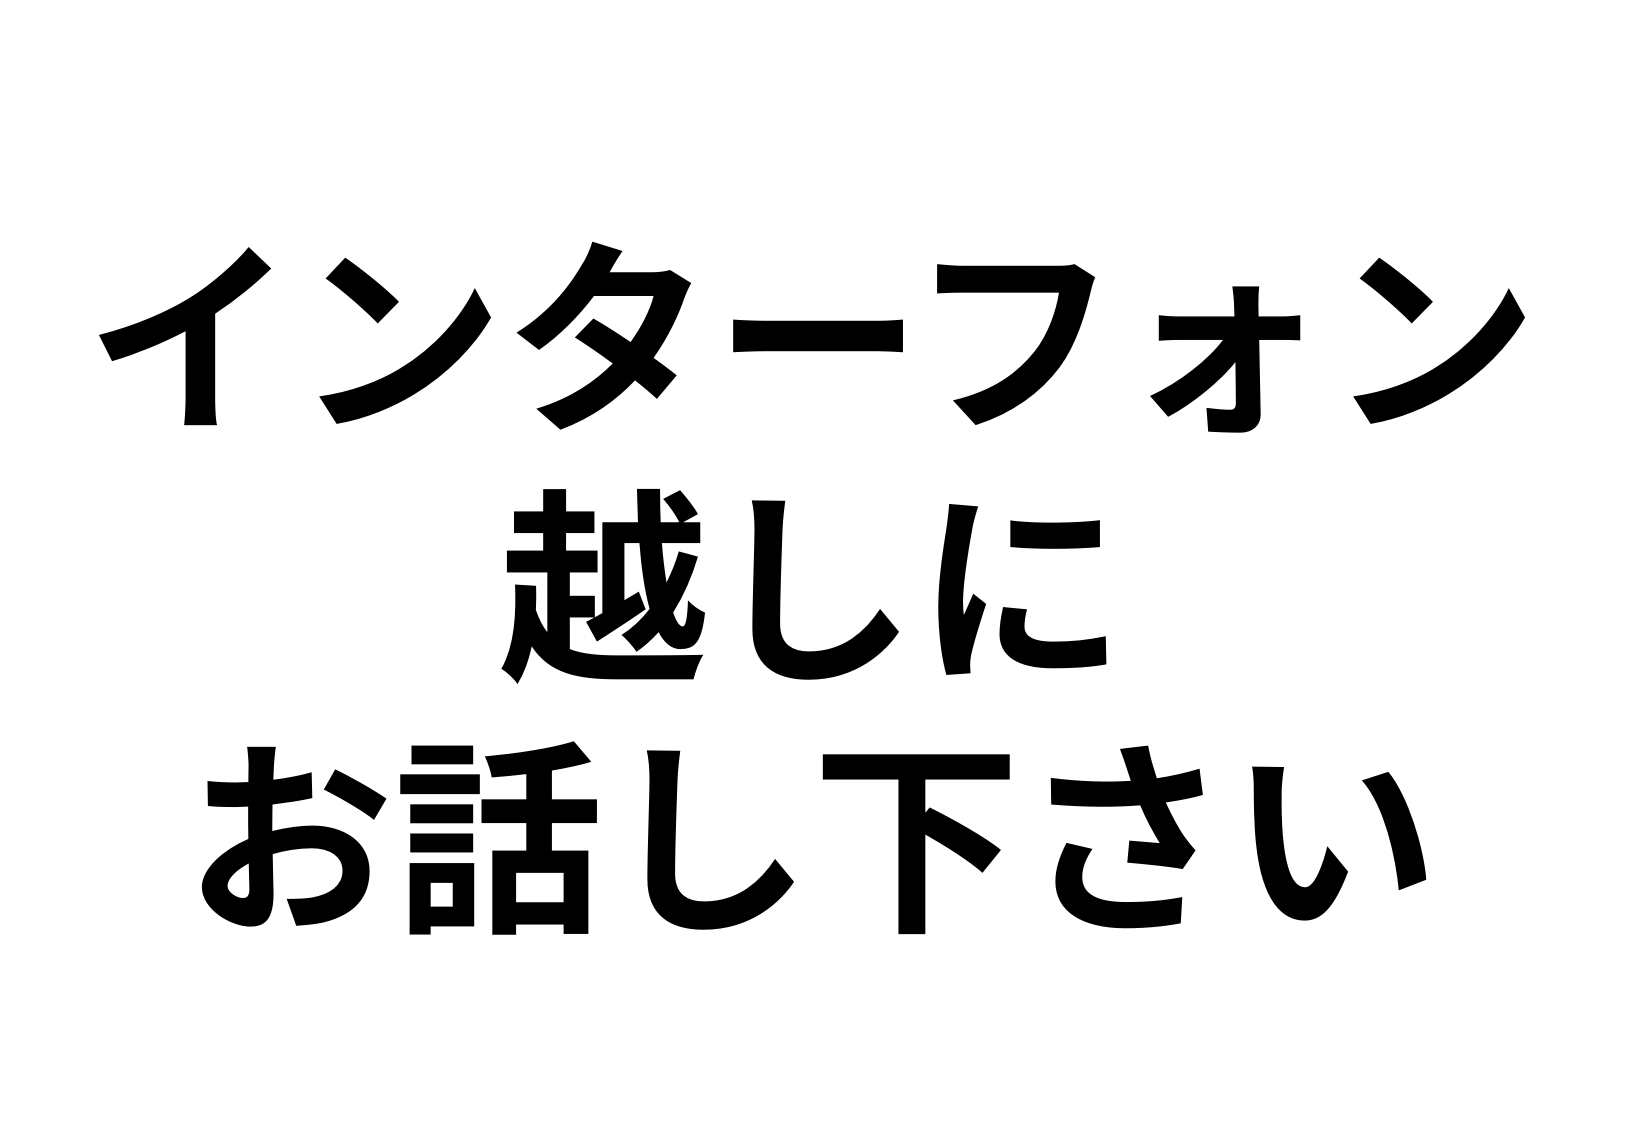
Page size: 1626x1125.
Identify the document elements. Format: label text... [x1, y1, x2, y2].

text_box インターフォン 越しに お話し下さい [0, 201, 1625, 966]
